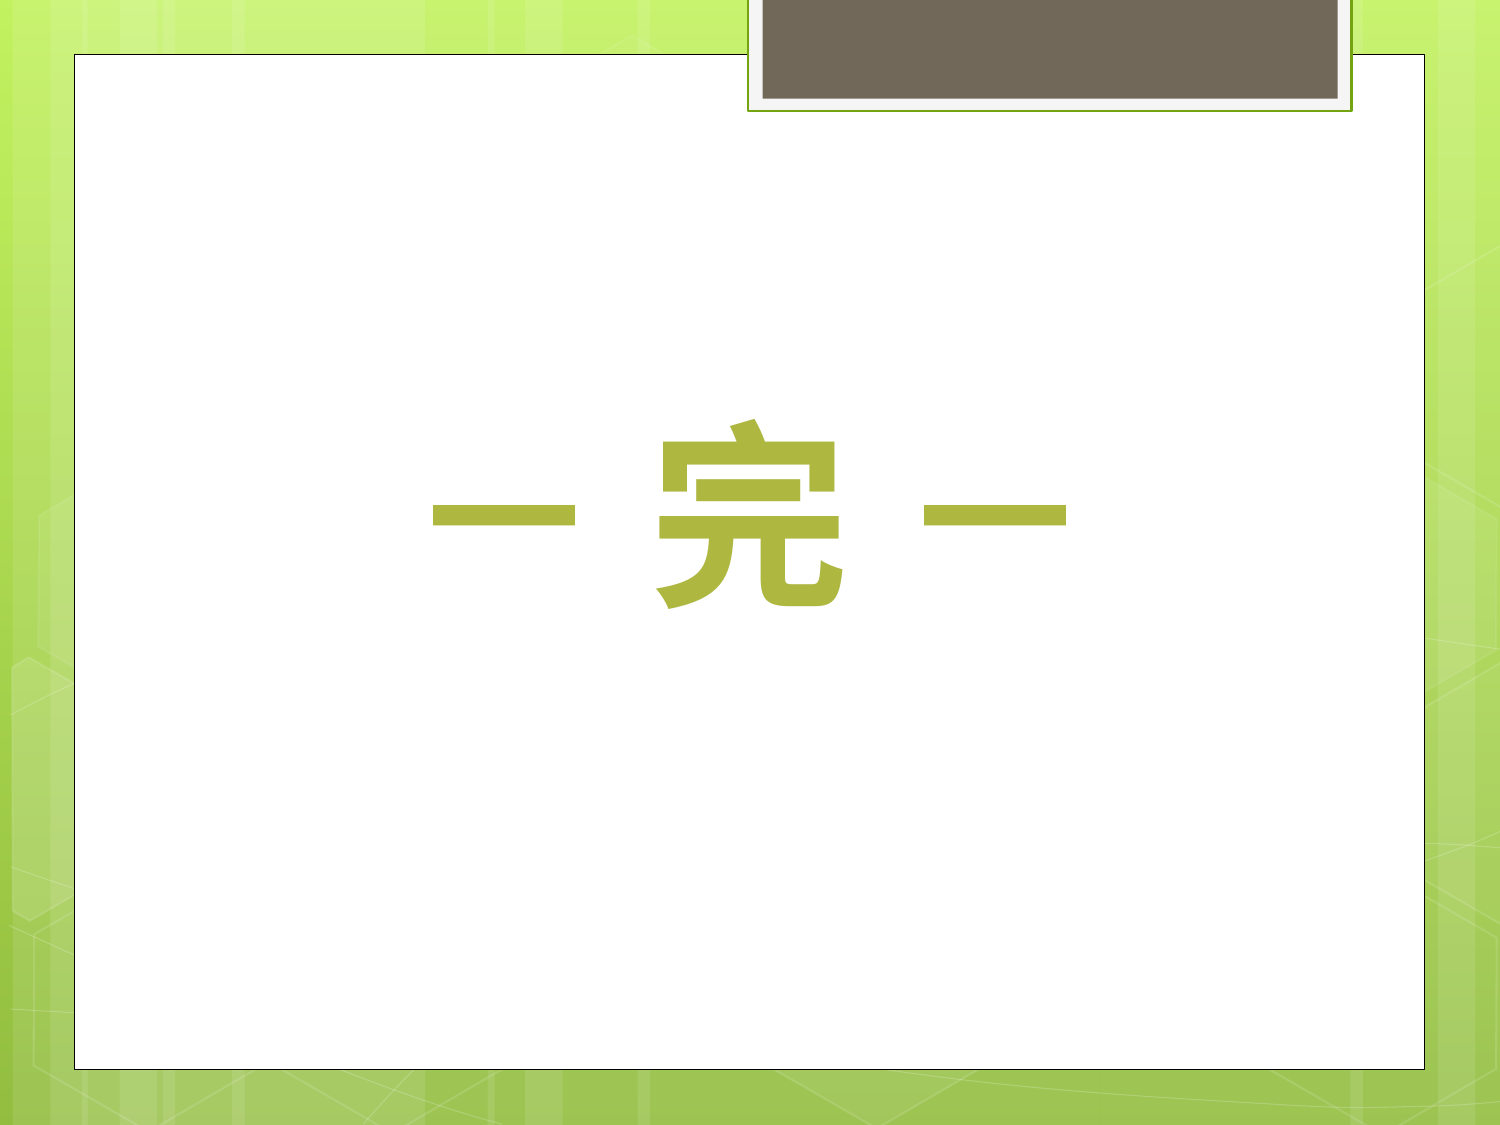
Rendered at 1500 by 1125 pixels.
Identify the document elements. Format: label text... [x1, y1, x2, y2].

text_box － 完 － [188, 384, 1312, 640]
